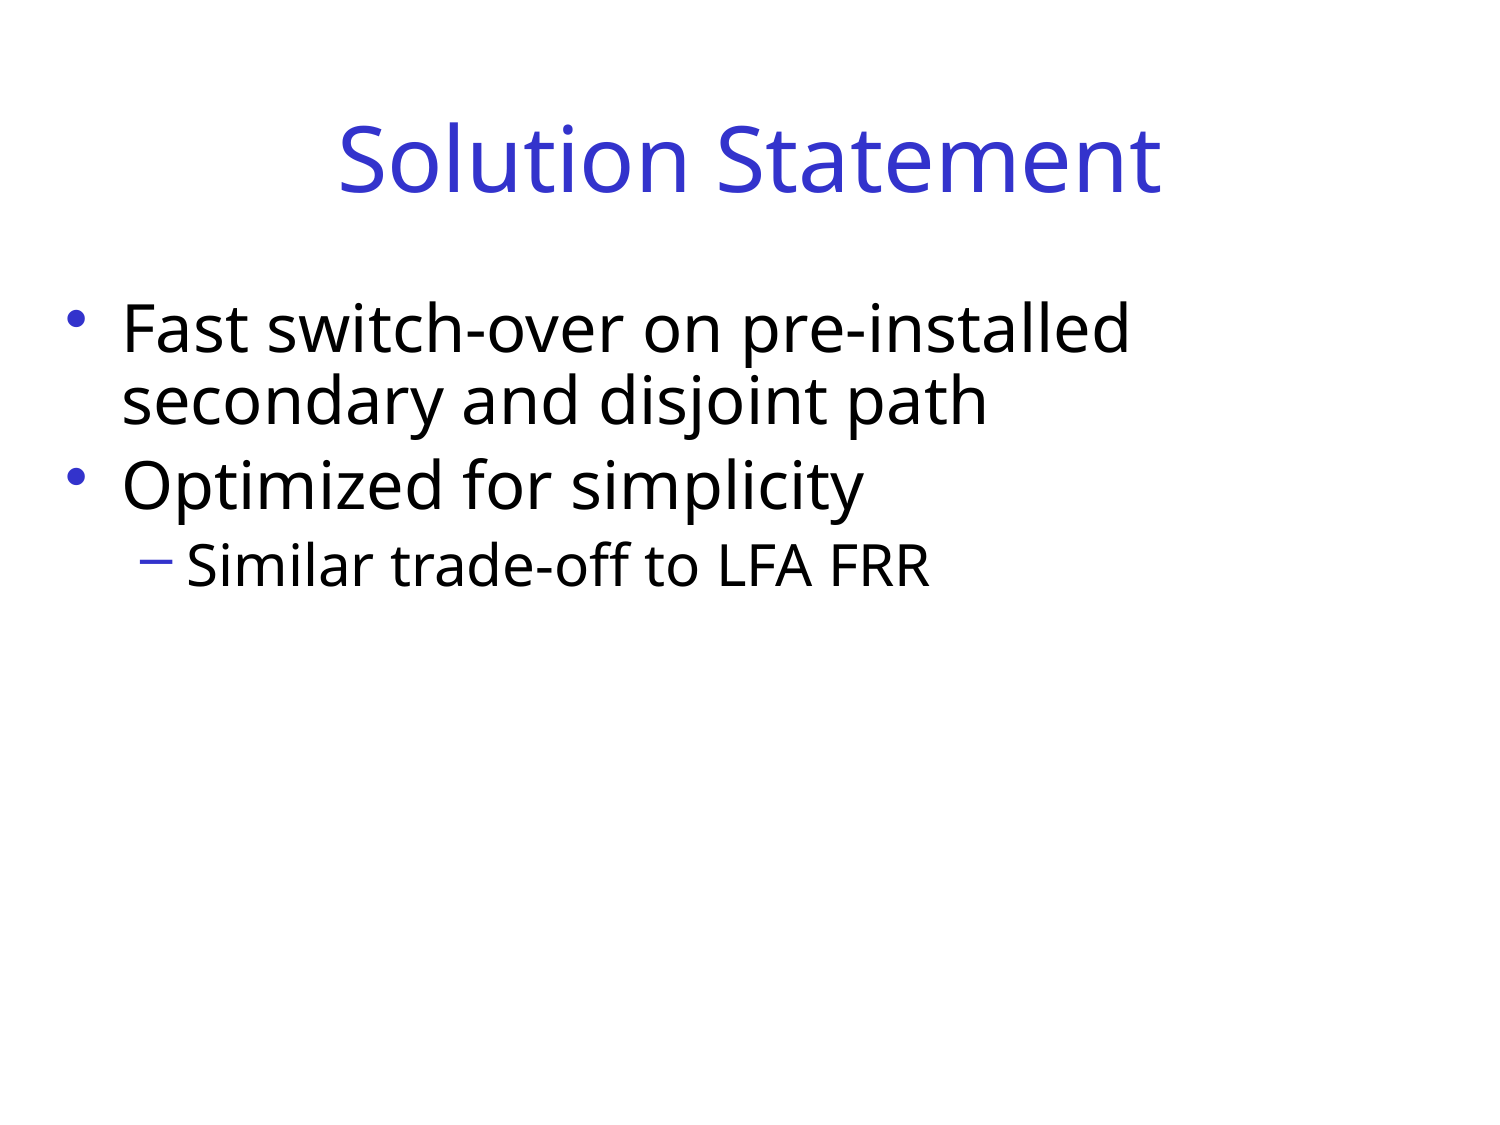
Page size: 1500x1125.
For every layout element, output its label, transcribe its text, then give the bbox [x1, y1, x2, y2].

title Solution Statement [112, 62, 1388, 251]
list Fast switch-over on pre-installed secondary and disjoint path Optimized for simplicity Similar trade-off to LFA FRR [49, 287, 1500, 963]
